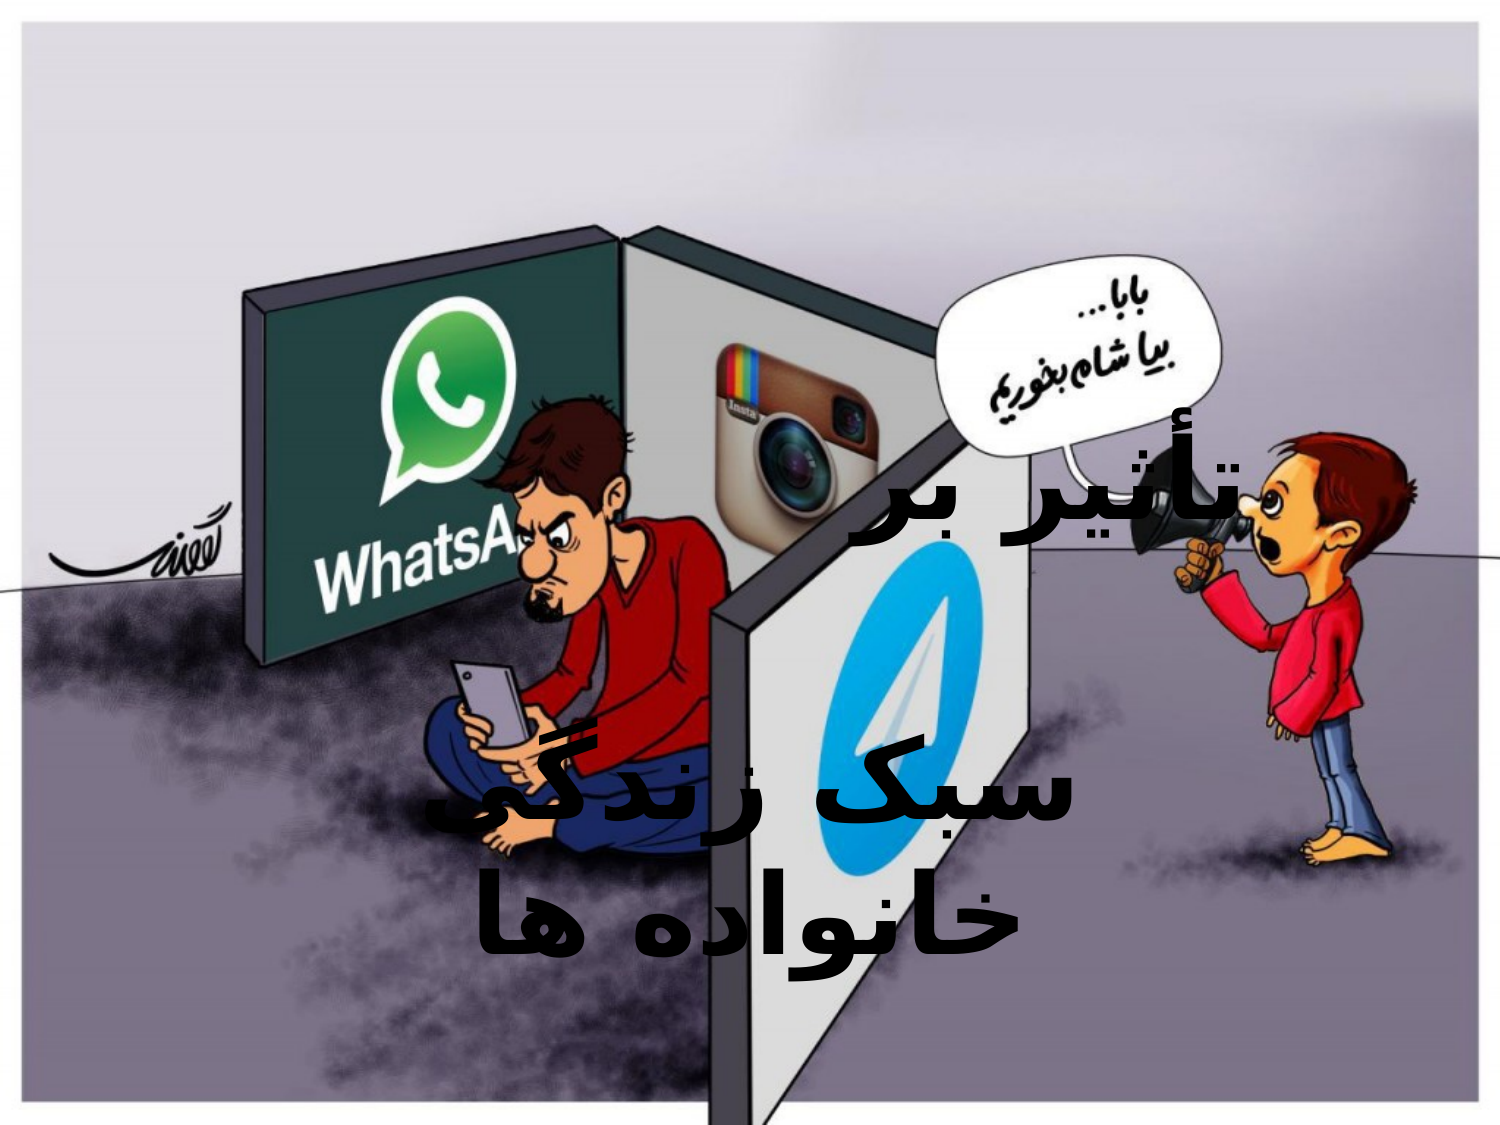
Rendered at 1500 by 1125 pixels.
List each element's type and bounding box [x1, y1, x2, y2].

list [0, 0, 1500, 1125]
